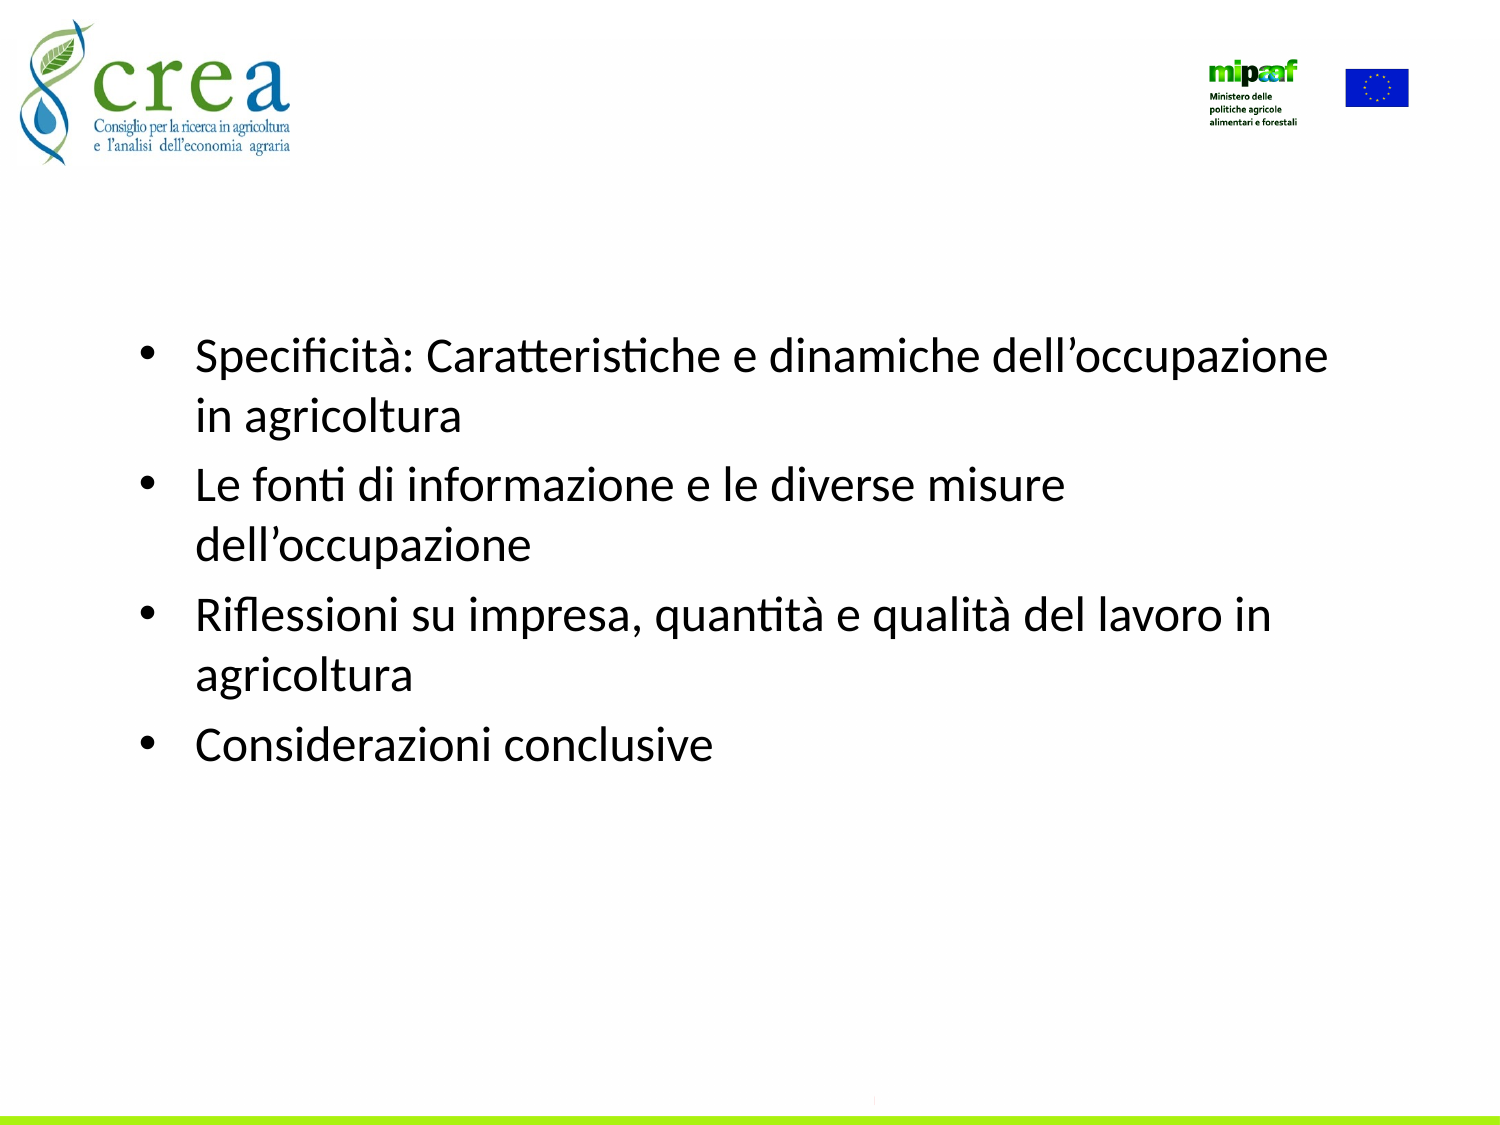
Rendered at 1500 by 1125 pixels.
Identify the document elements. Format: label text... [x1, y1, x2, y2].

picture [0, 18, 1500, 1125]
list Specificità: Caratteristiche e dinamiche dell’occupazione in agricoltura Le fonti di informazione e le diverse misure dell’occupazione Riflessioni su impresa, quantità e qualità del lavoro in agricoltura Considerazioni conclusive [123, 314, 1365, 821]
